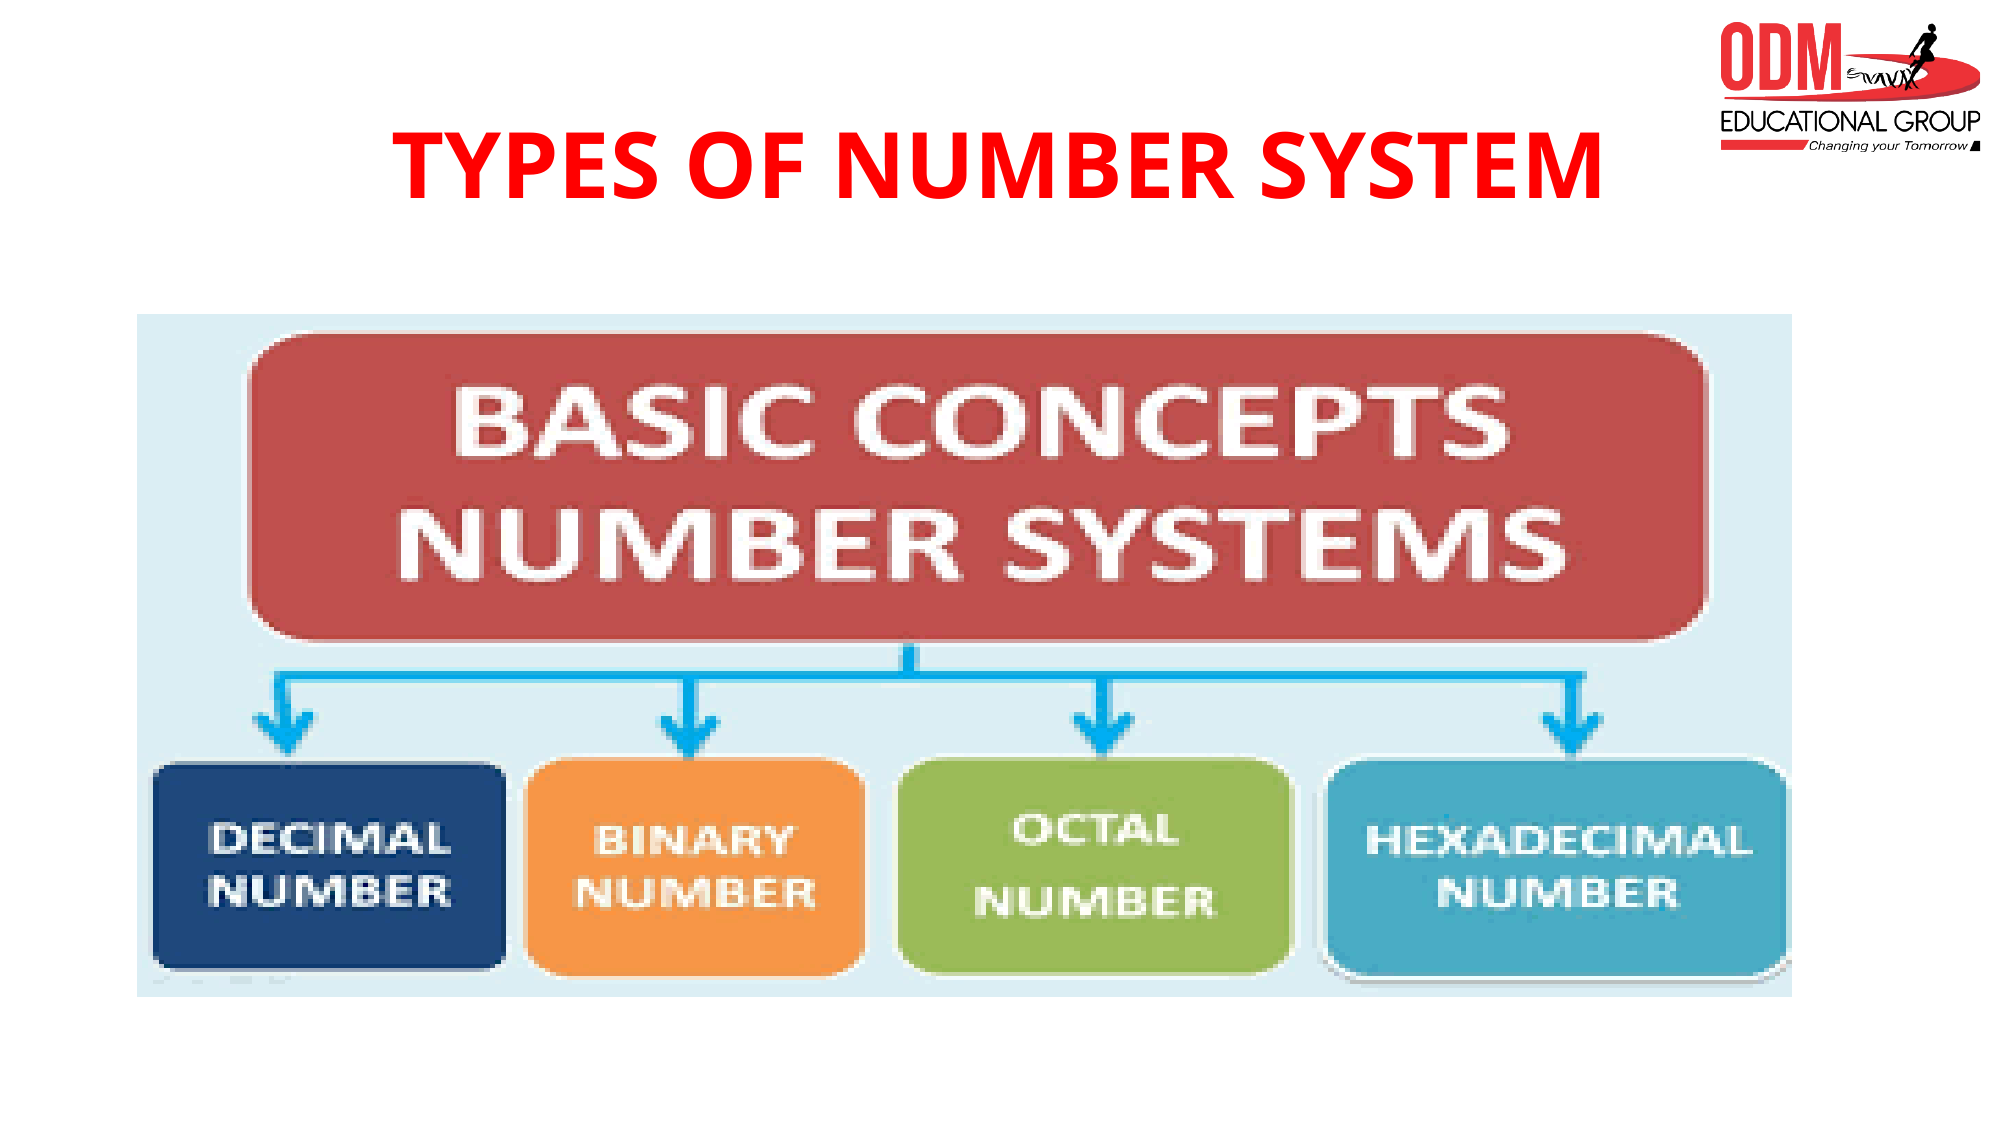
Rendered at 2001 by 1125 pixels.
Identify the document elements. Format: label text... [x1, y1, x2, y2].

title TYPES OF NUMBER SYSTEM [137, 59, 1863, 278]
text_box [1721, 22, 1981, 152]
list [137, 314, 1792, 997]
